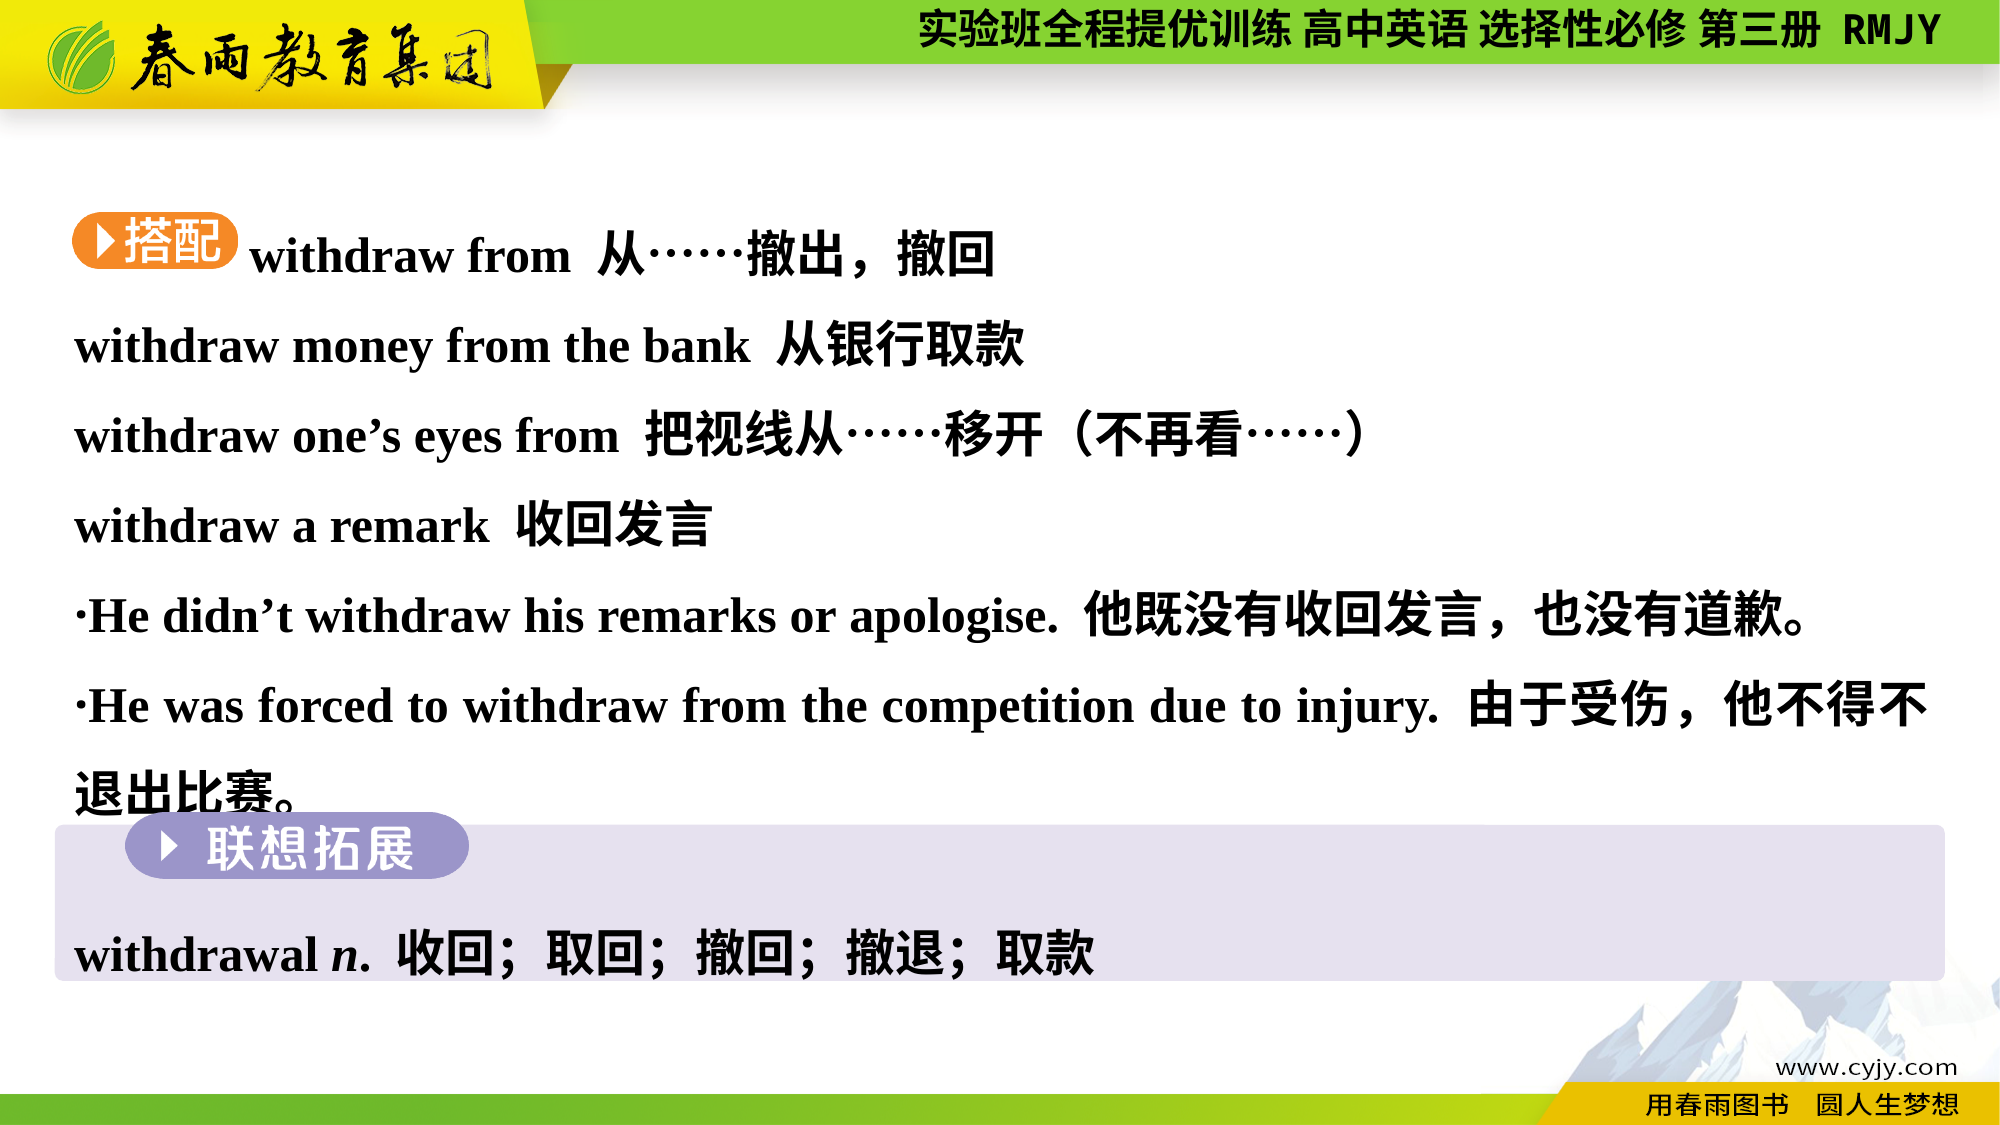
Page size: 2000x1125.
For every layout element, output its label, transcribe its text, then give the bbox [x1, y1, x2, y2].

list withdraw from 从……撤出，撤回 withdraw money from the bank 从银行取款 withdraw one’s eyes from 把视线从……移开（不再看……） withdraw a remark 收回发言 ·He didn’t withdraw his remarks or apologise. 他既没有收回发言，也没有道歉。 ·He was forced to withdraw from the competition due to injury. 由于受伤，他不得不退出比赛。 [59, 184, 1944, 828]
text_box withdrawal n. 收回；取回；撤回；撤退；取款 [59, 883, 1944, 989]
text_box [473, 824, 1945, 976]
text_box [54, 824, 121, 980]
picture [0, 0, 2000, 1125]
